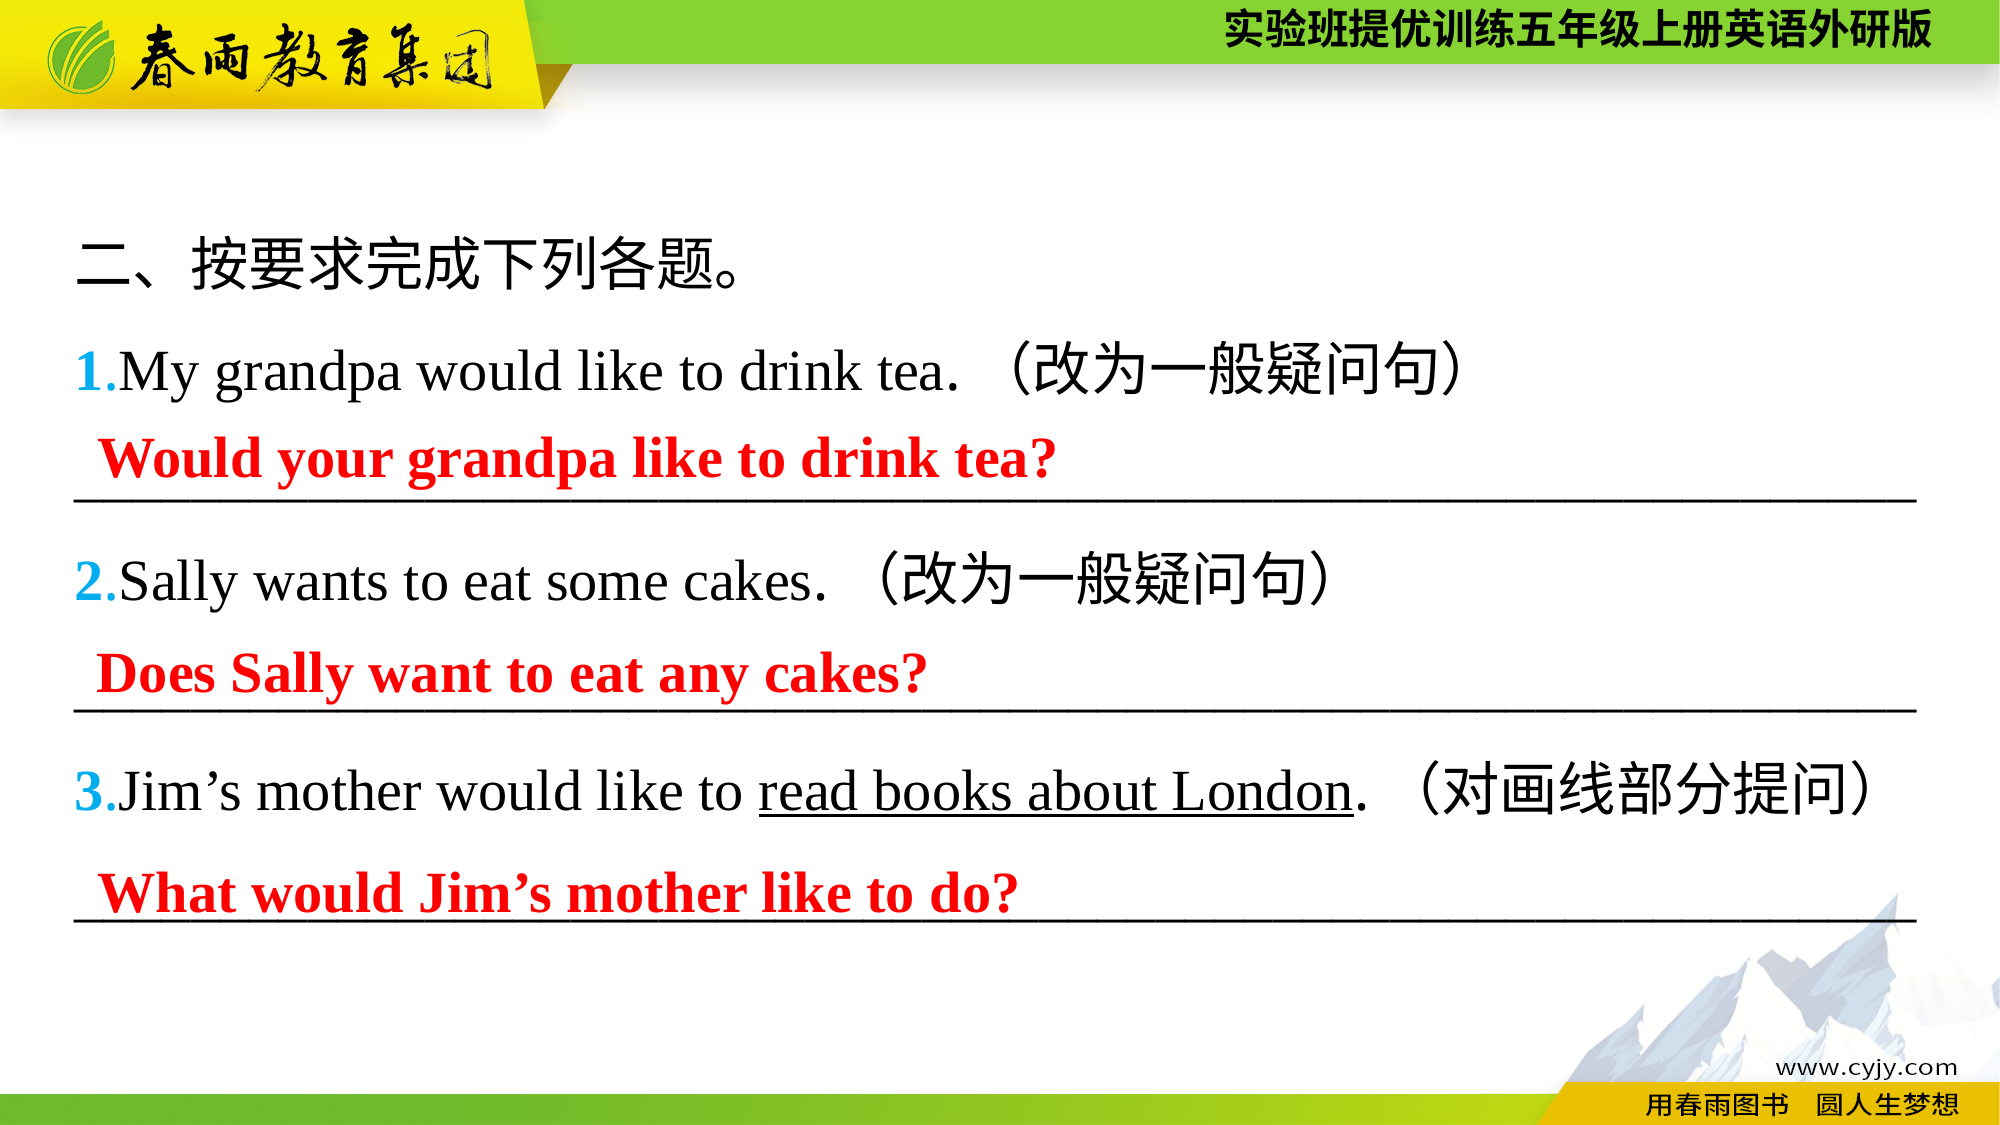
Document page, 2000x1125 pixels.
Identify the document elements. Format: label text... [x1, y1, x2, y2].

list 二、按要求完成下列各题。 1.My grandpa would like to drink tea.（改为一般疑问句） _______________________________________________________________ 2.Sally wants to eat some cakes.（改为一般疑问句） _______________________________________________________________ 3.Jim’s mother would like to read books about London.（对画线部分提问） _______________________________________________________________ [59, 184, 1944, 929]
picture [0, 0, 2000, 1125]
text_box Does Sally want to eat any cakes? [82, 592, 945, 712]
text_box Would your grandpa like to drink tea? [82, 376, 1075, 497]
text_box What would Jim’s mother like to do? [82, 811, 1037, 932]
